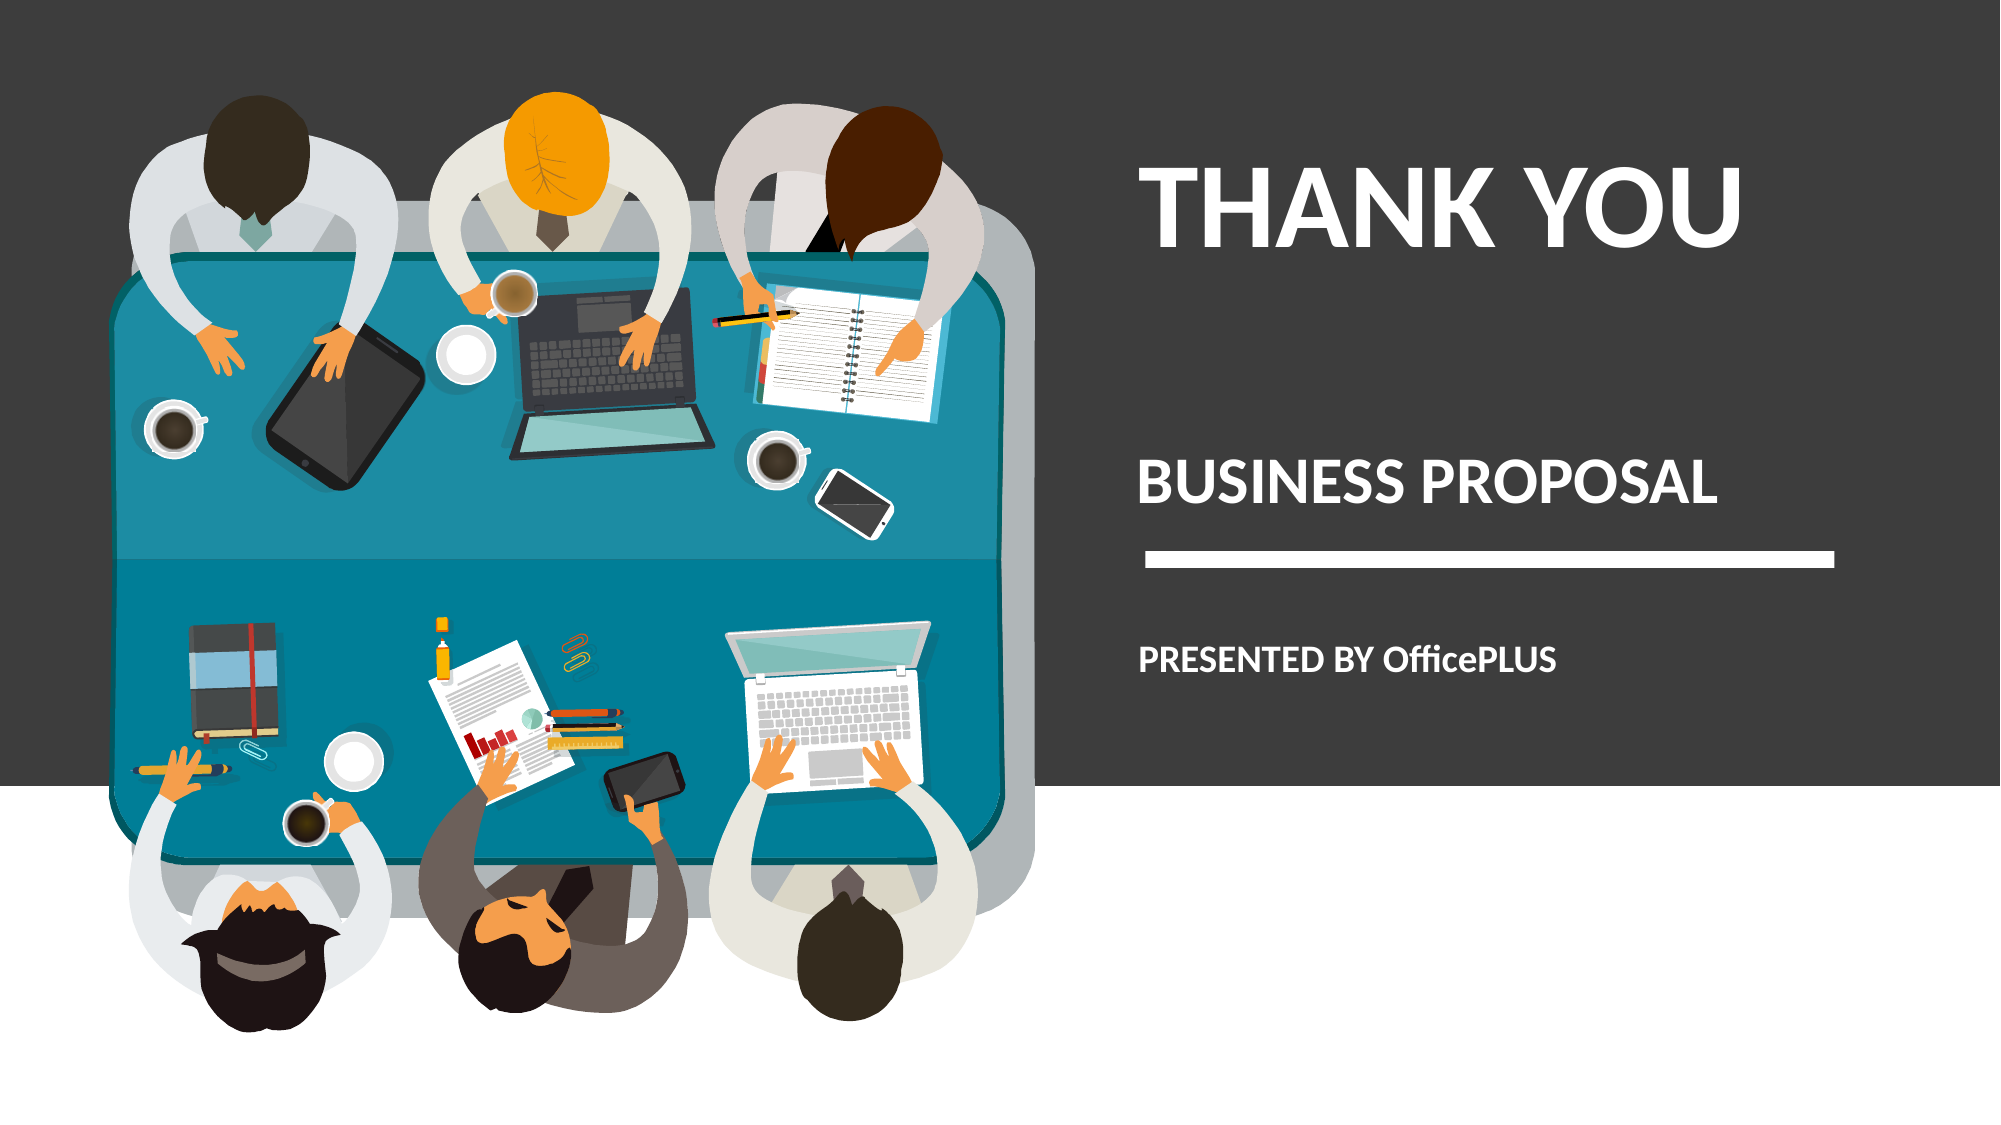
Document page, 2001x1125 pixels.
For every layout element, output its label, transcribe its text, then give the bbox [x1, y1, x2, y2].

text_box BUSINESS PROPOSAL [1121, 429, 1980, 525]
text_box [108, 91, 1035, 1033]
text_box PRESENTED BY OfficePLUS [1123, 626, 1836, 688]
text_box [1144, 550, 1835, 569]
text_box THANK YOU [1123, 117, 1982, 279]
